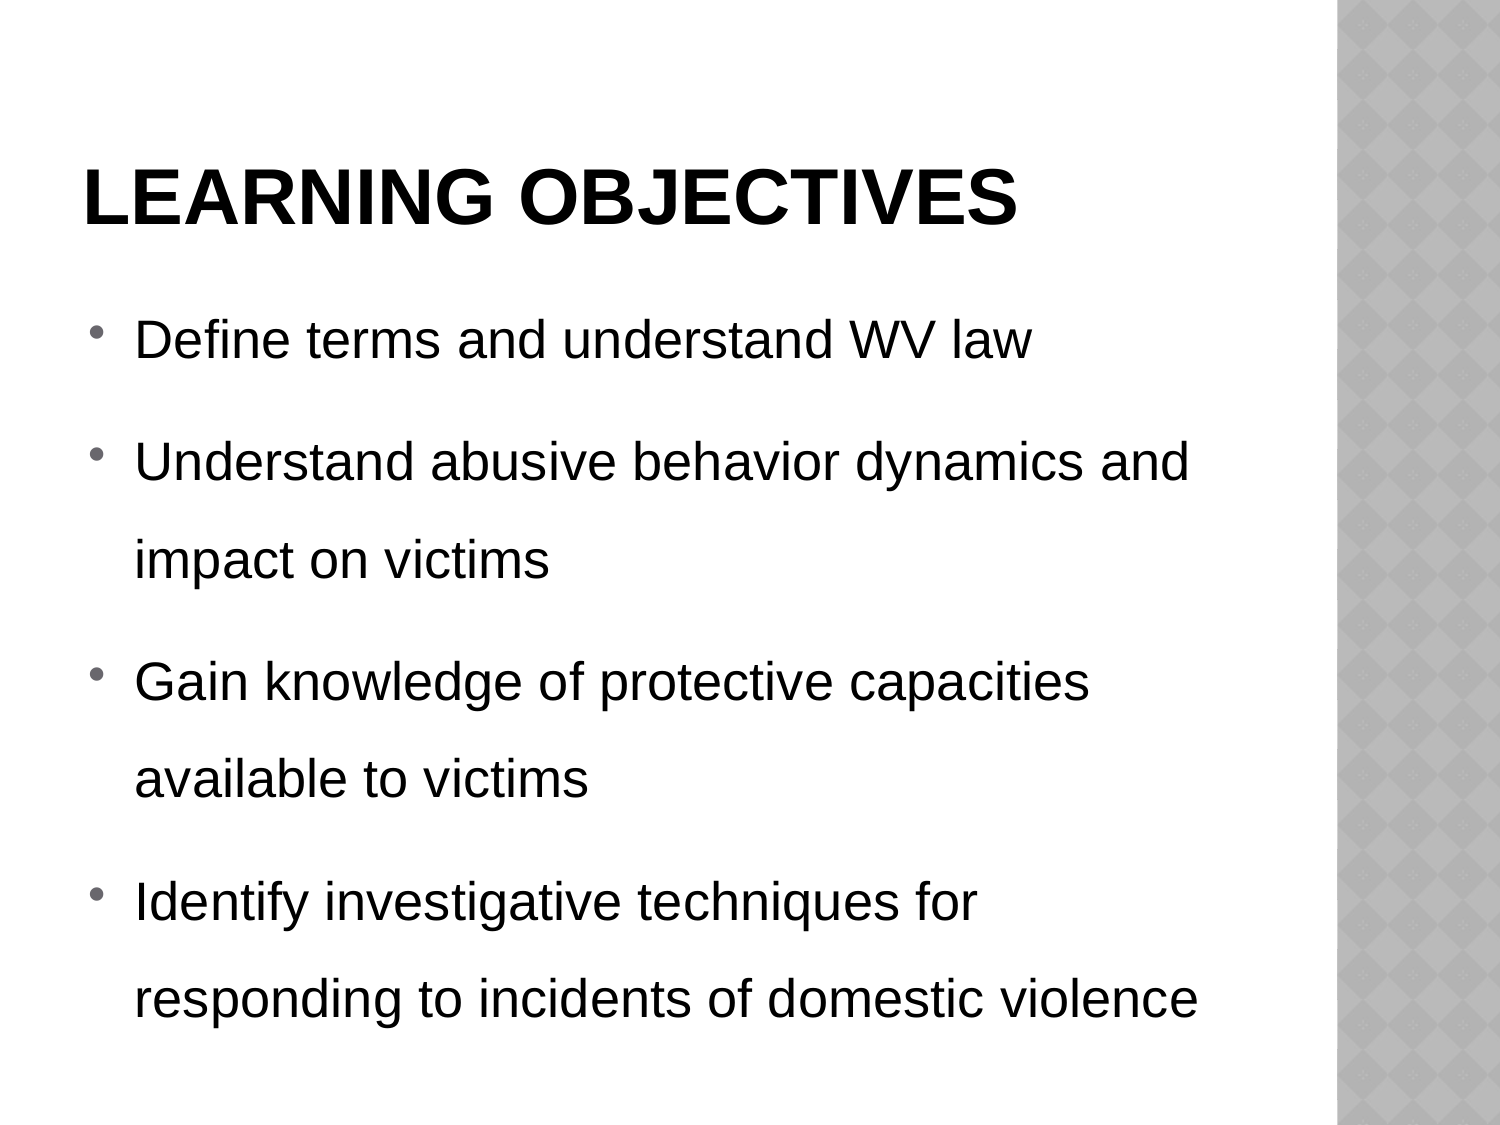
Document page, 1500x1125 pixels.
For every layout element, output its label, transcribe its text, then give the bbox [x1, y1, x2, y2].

title Learning Objectives [75, 52, 1263, 241]
list Define terms and understand WV law Understand abusive behavior dynamics and impact on victims Gain knowledge of protective capacities available to victims Identify investigative techniques for responding to incidents of domestic violence [75, 264, 1263, 1060]
